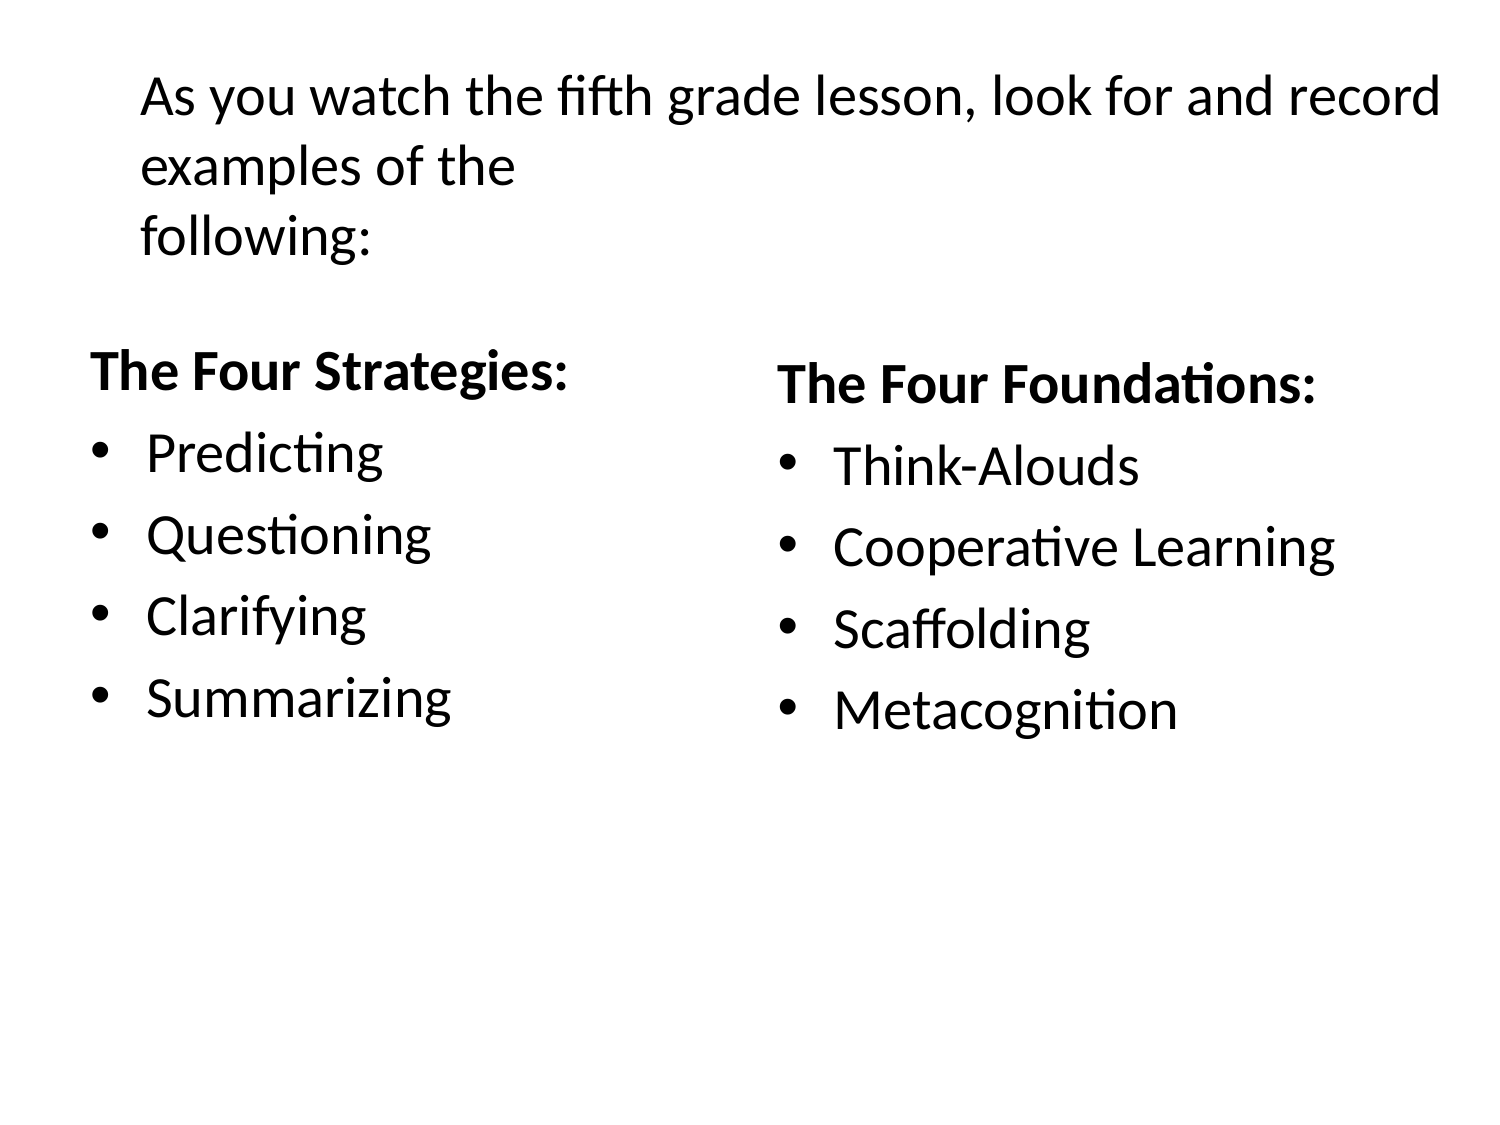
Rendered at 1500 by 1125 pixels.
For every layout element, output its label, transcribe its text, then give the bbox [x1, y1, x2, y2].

list The Four Strategies: Predicting Questioning Clarifying Summarizing [75, 324, 738, 1005]
list The Four Foundations: Think-Alouds Cooperative Learning Scaffolding Metacognition [762, 337, 1425, 1005]
title As you watch the fifth grade lesson, look for and record examples of the following: [125, 50, 1475, 275]
